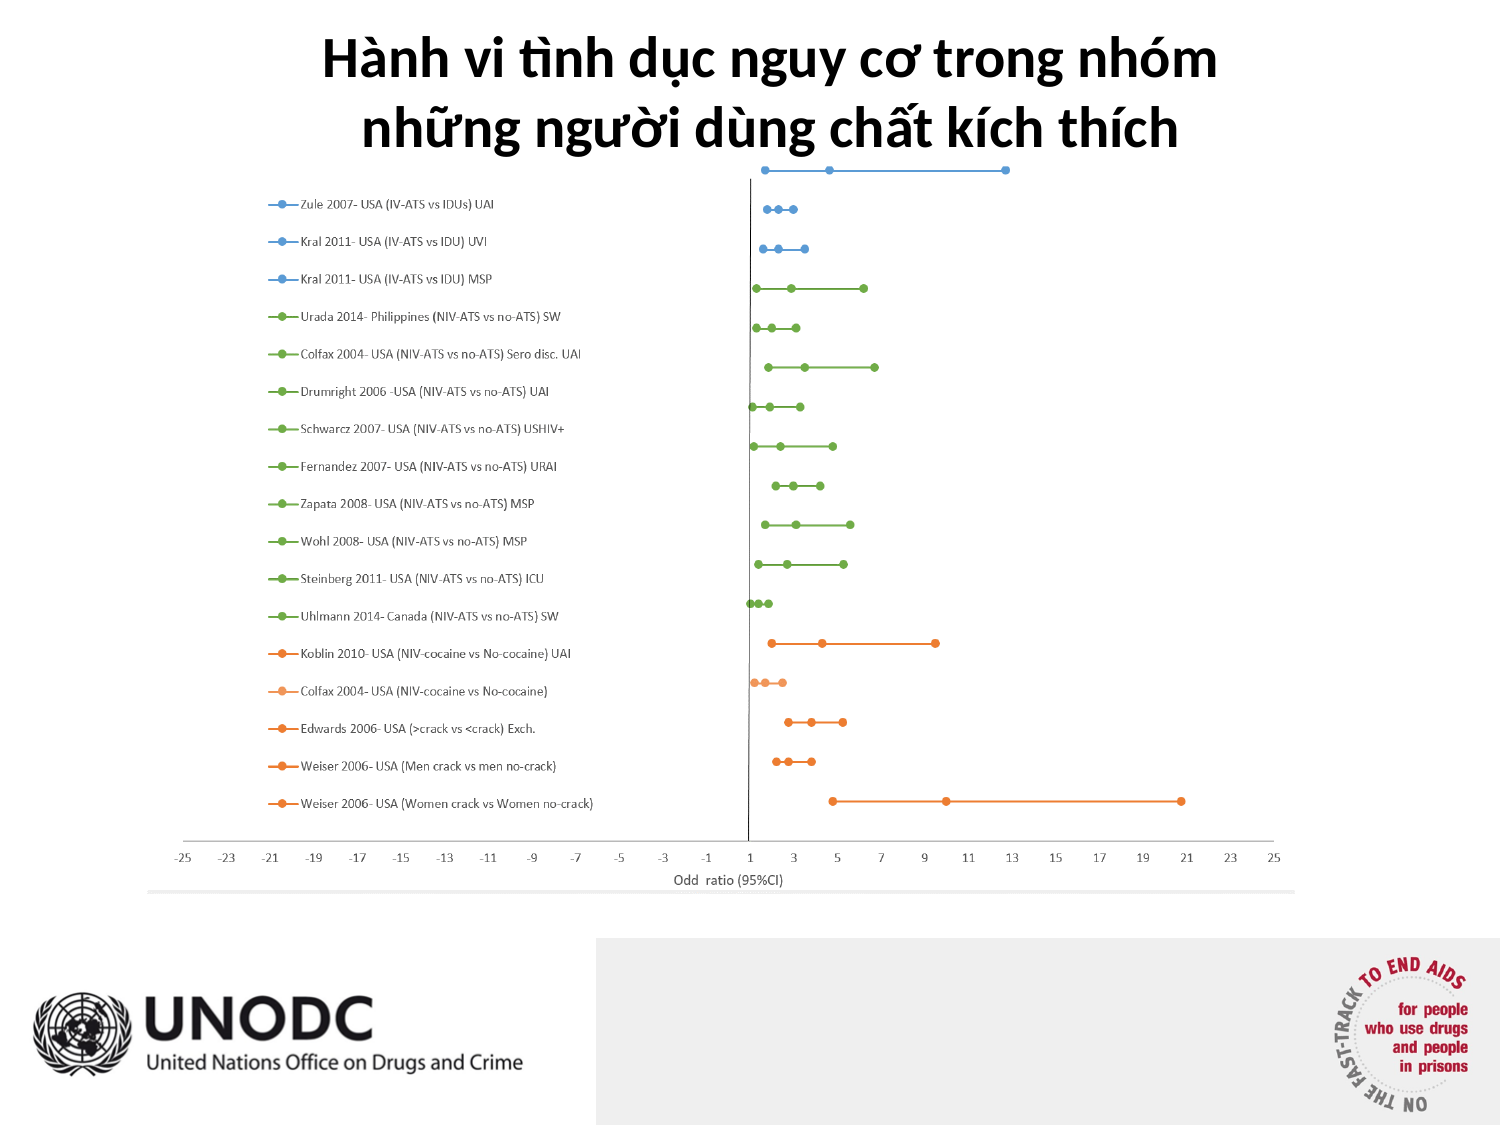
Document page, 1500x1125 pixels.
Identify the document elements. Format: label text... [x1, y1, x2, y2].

picture [596, 938, 1500, 1125]
picture [29, 988, 527, 1081]
text_box Hành vi tình dục nguy cơ trong nhóm những người dùng chất kích thích [250, 11, 1292, 88]
picture [147, 89, 1295, 894]
